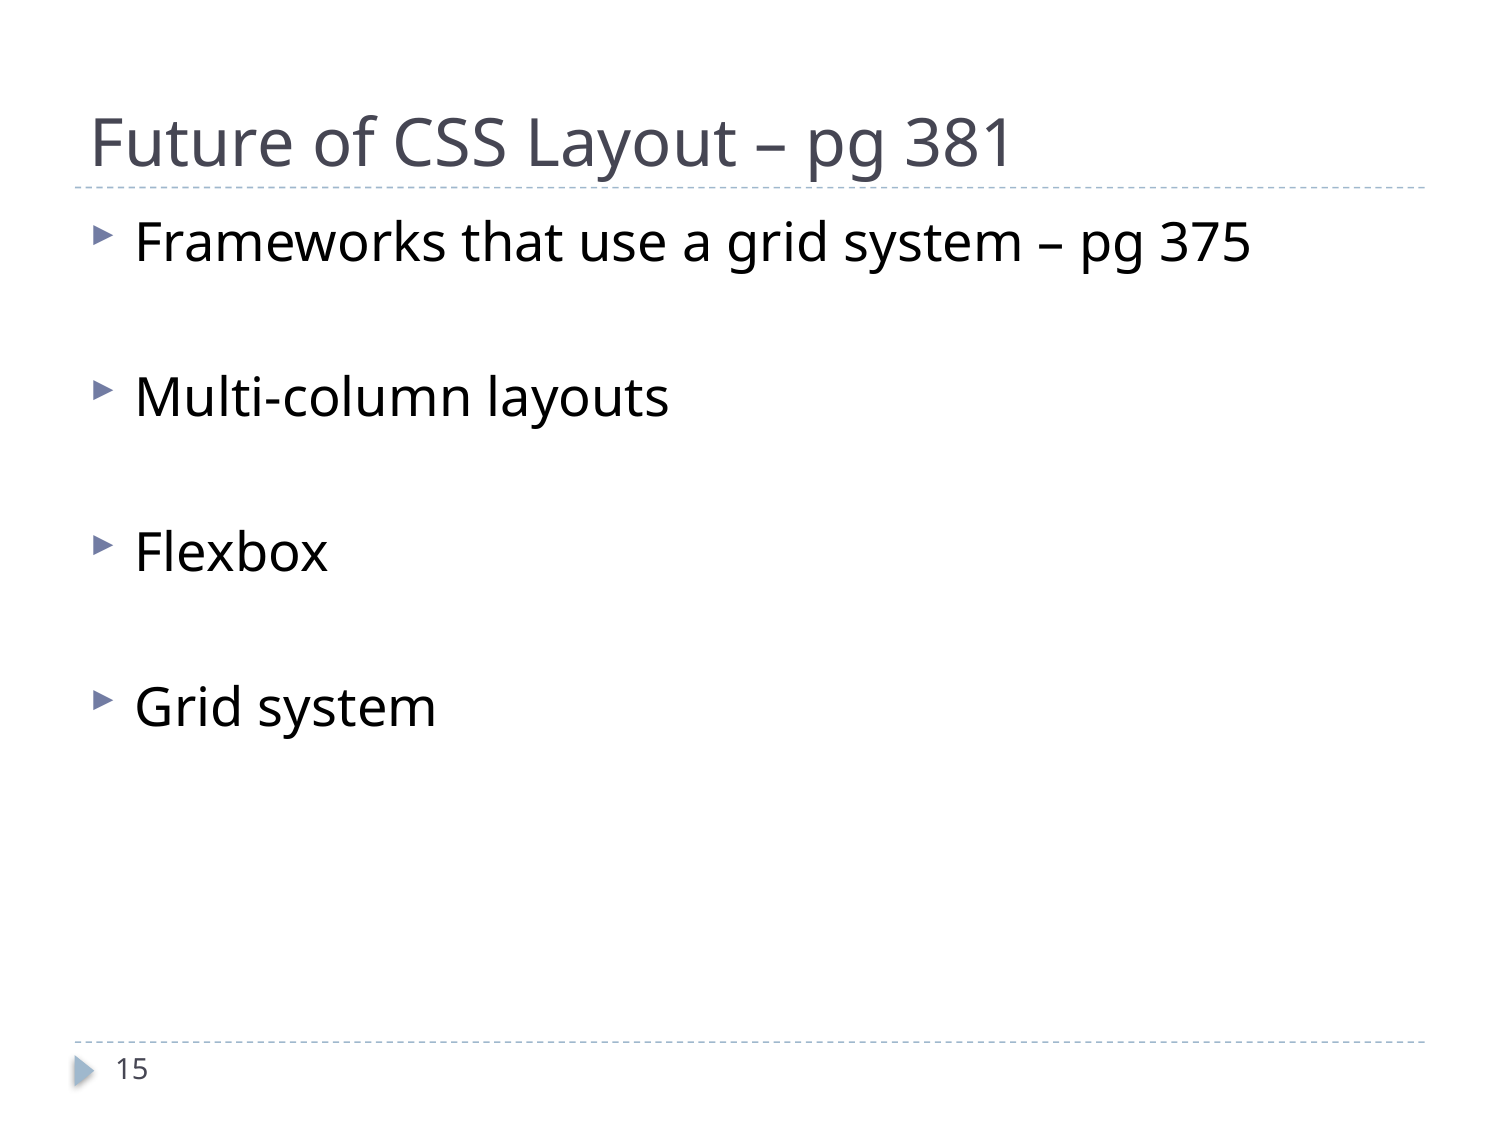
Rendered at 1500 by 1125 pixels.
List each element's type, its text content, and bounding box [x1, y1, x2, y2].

slide_number 15 [100, 1042, 426, 1103]
title Future of CSS Layout – pg 381 [75, 24, 1425, 188]
list Frameworks that use a grid system – pg 375 Multi-column layouts Flexbox Grid system [75, 200, 1425, 1010]
